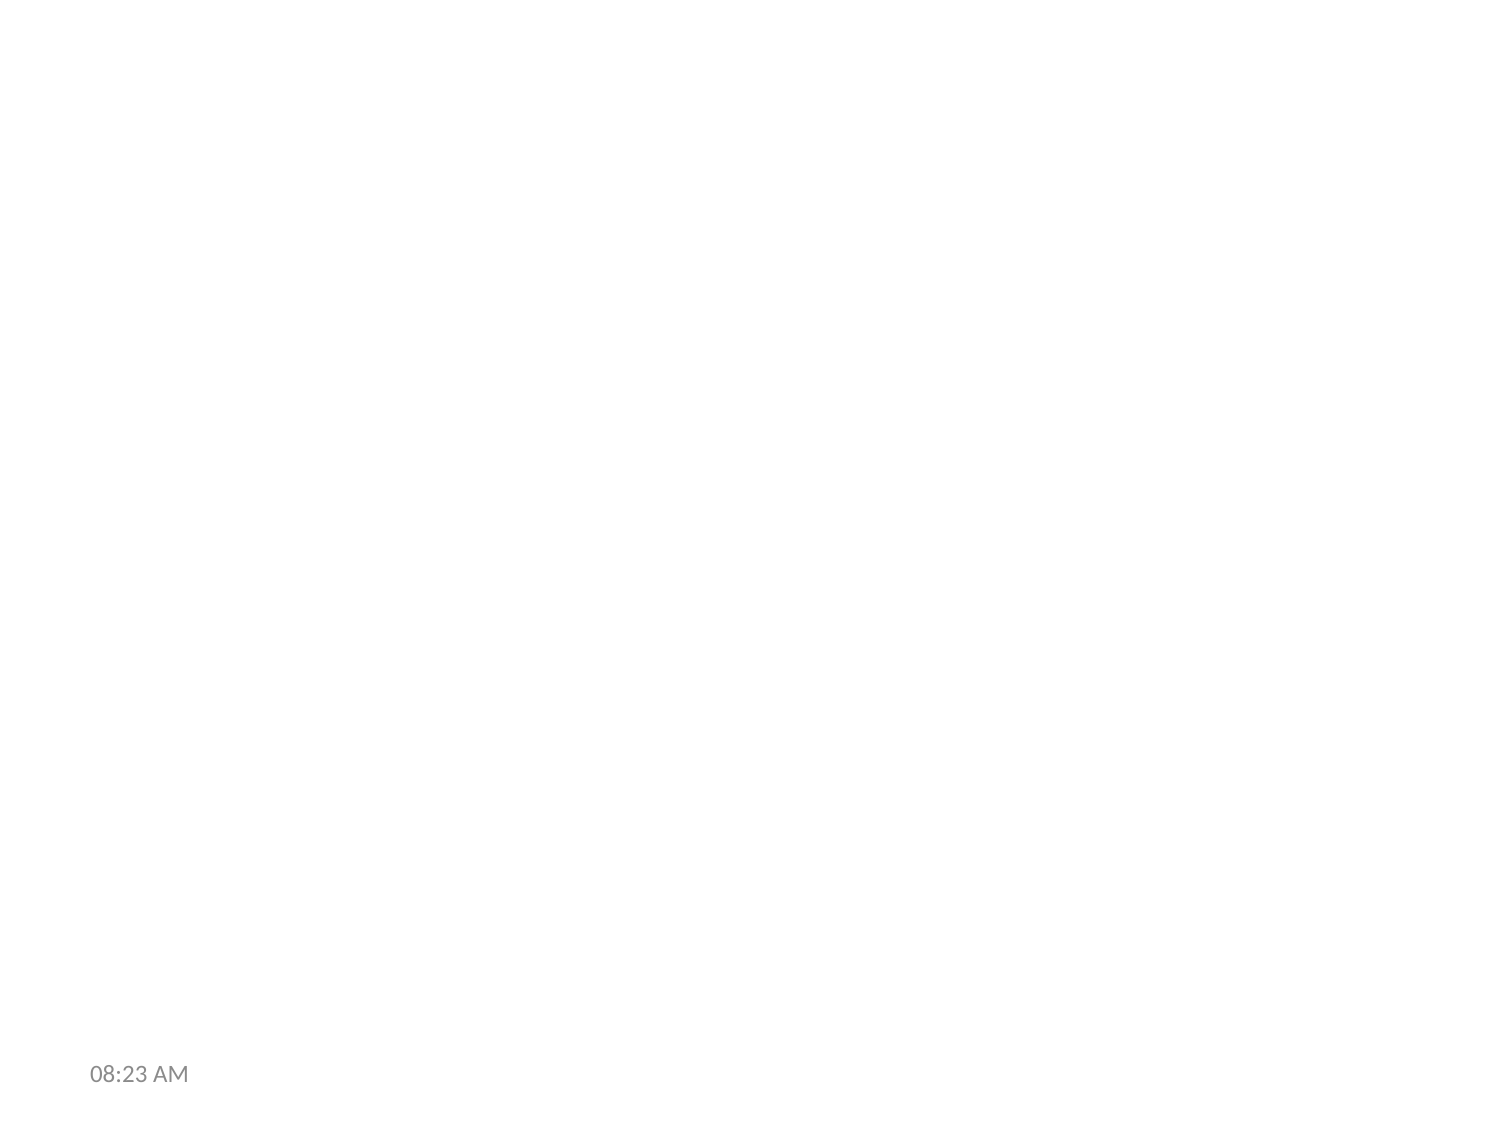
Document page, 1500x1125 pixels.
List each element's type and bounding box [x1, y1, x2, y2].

slide_number [75, 1042, 425, 1103]
